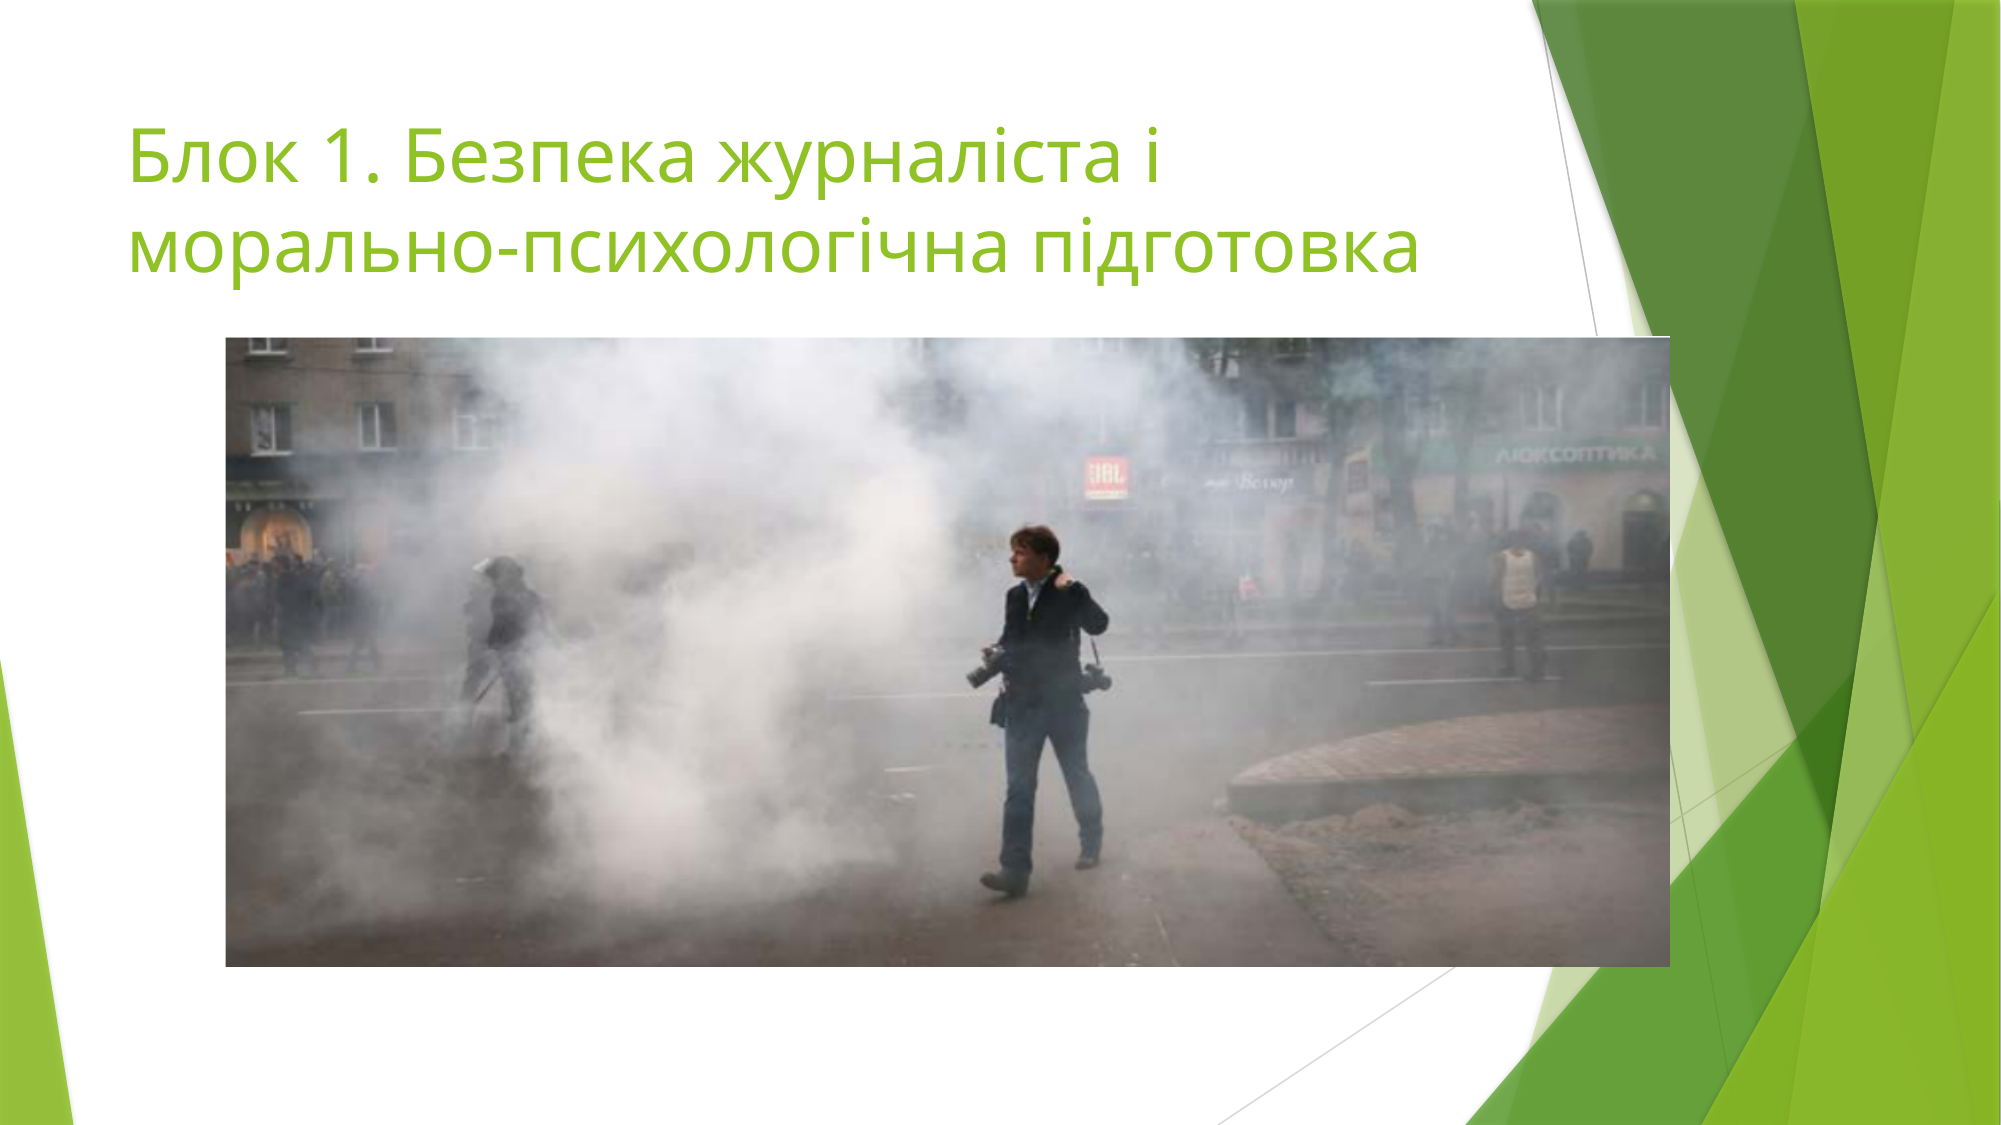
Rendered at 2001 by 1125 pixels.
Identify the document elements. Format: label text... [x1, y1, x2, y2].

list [225, 335, 1671, 968]
title Блок 1. Безпека журналіста і морально-психологічна підготовка [111, 99, 1522, 317]
